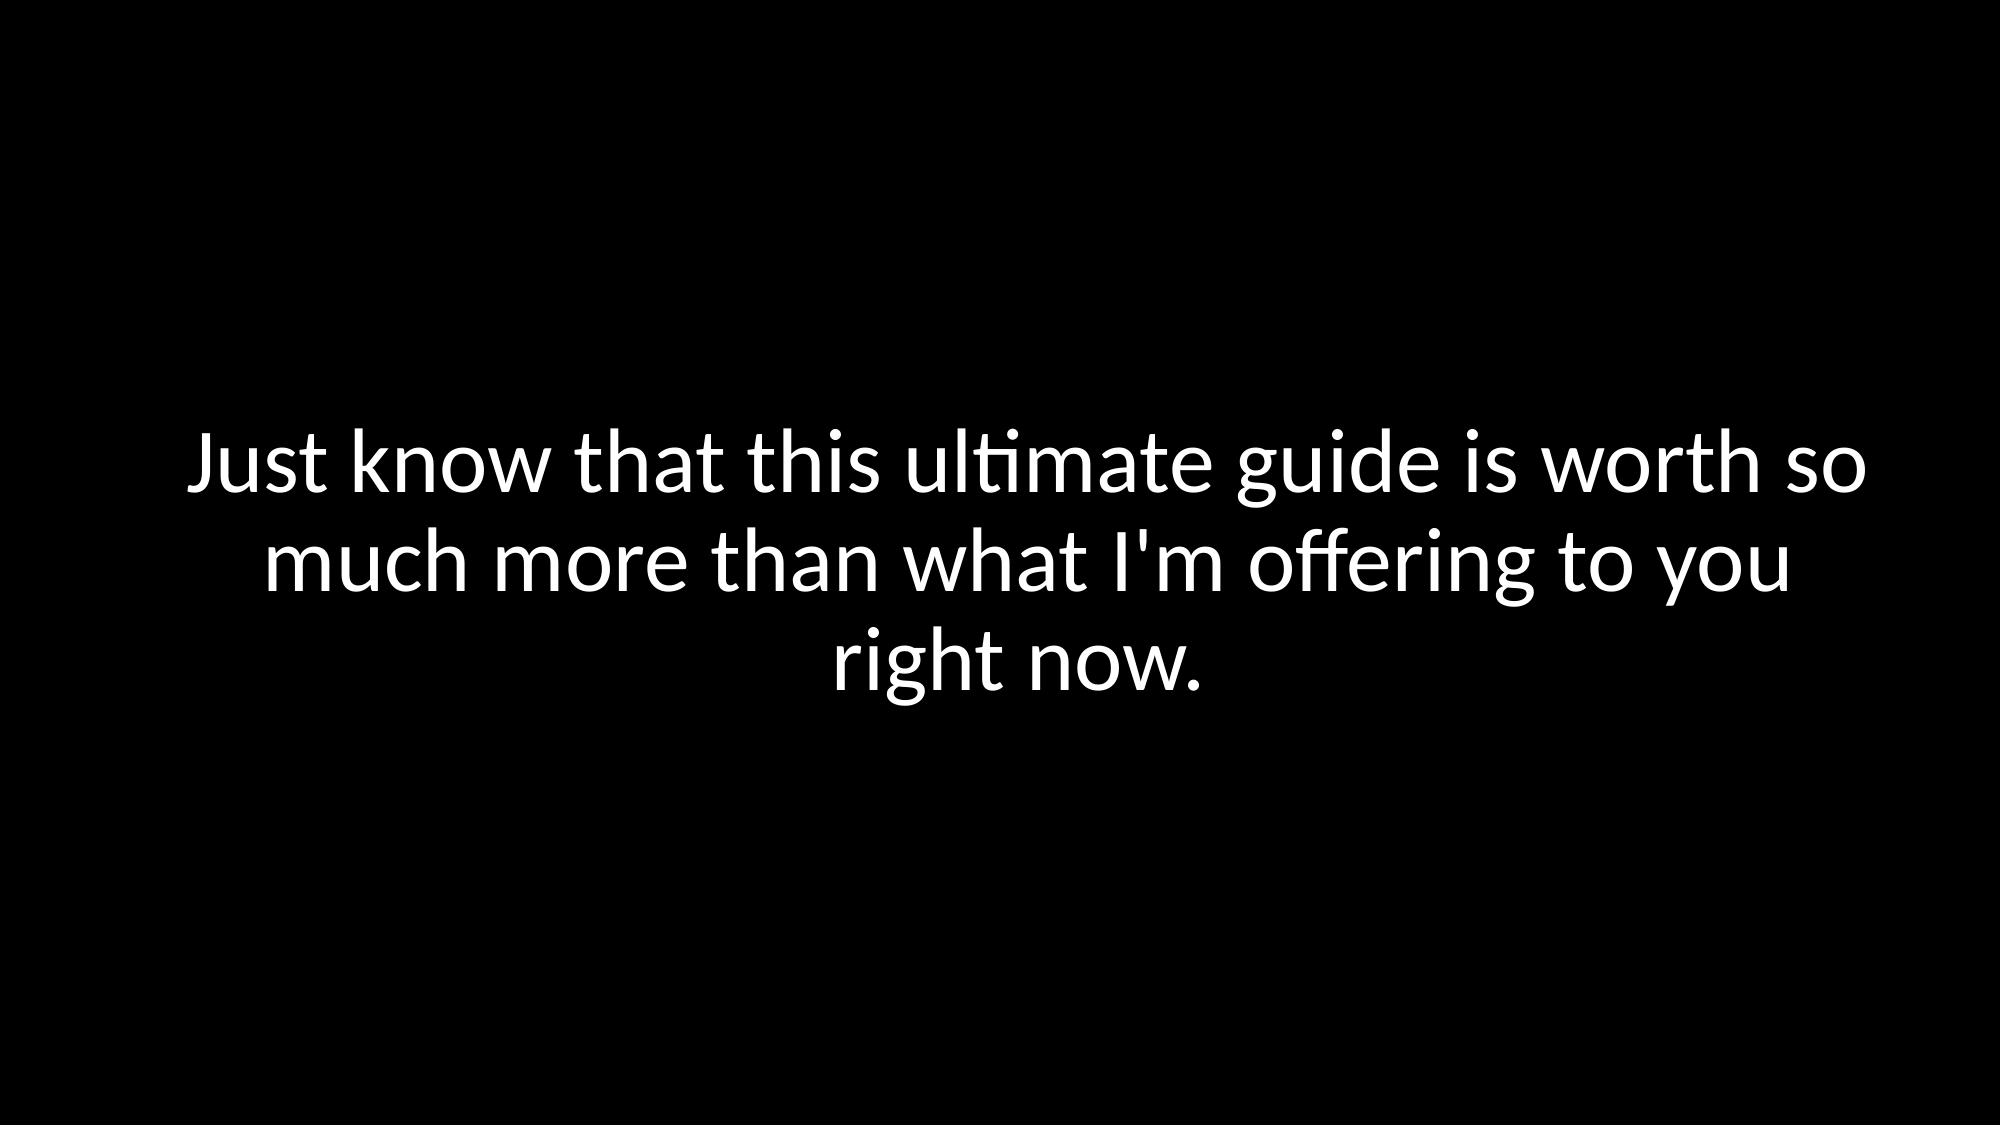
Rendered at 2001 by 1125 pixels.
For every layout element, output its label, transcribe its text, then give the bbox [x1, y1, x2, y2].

list Just know that this ultimate guide is worth so much more than what I'm offering to you right now. [166, 405, 1892, 892]
